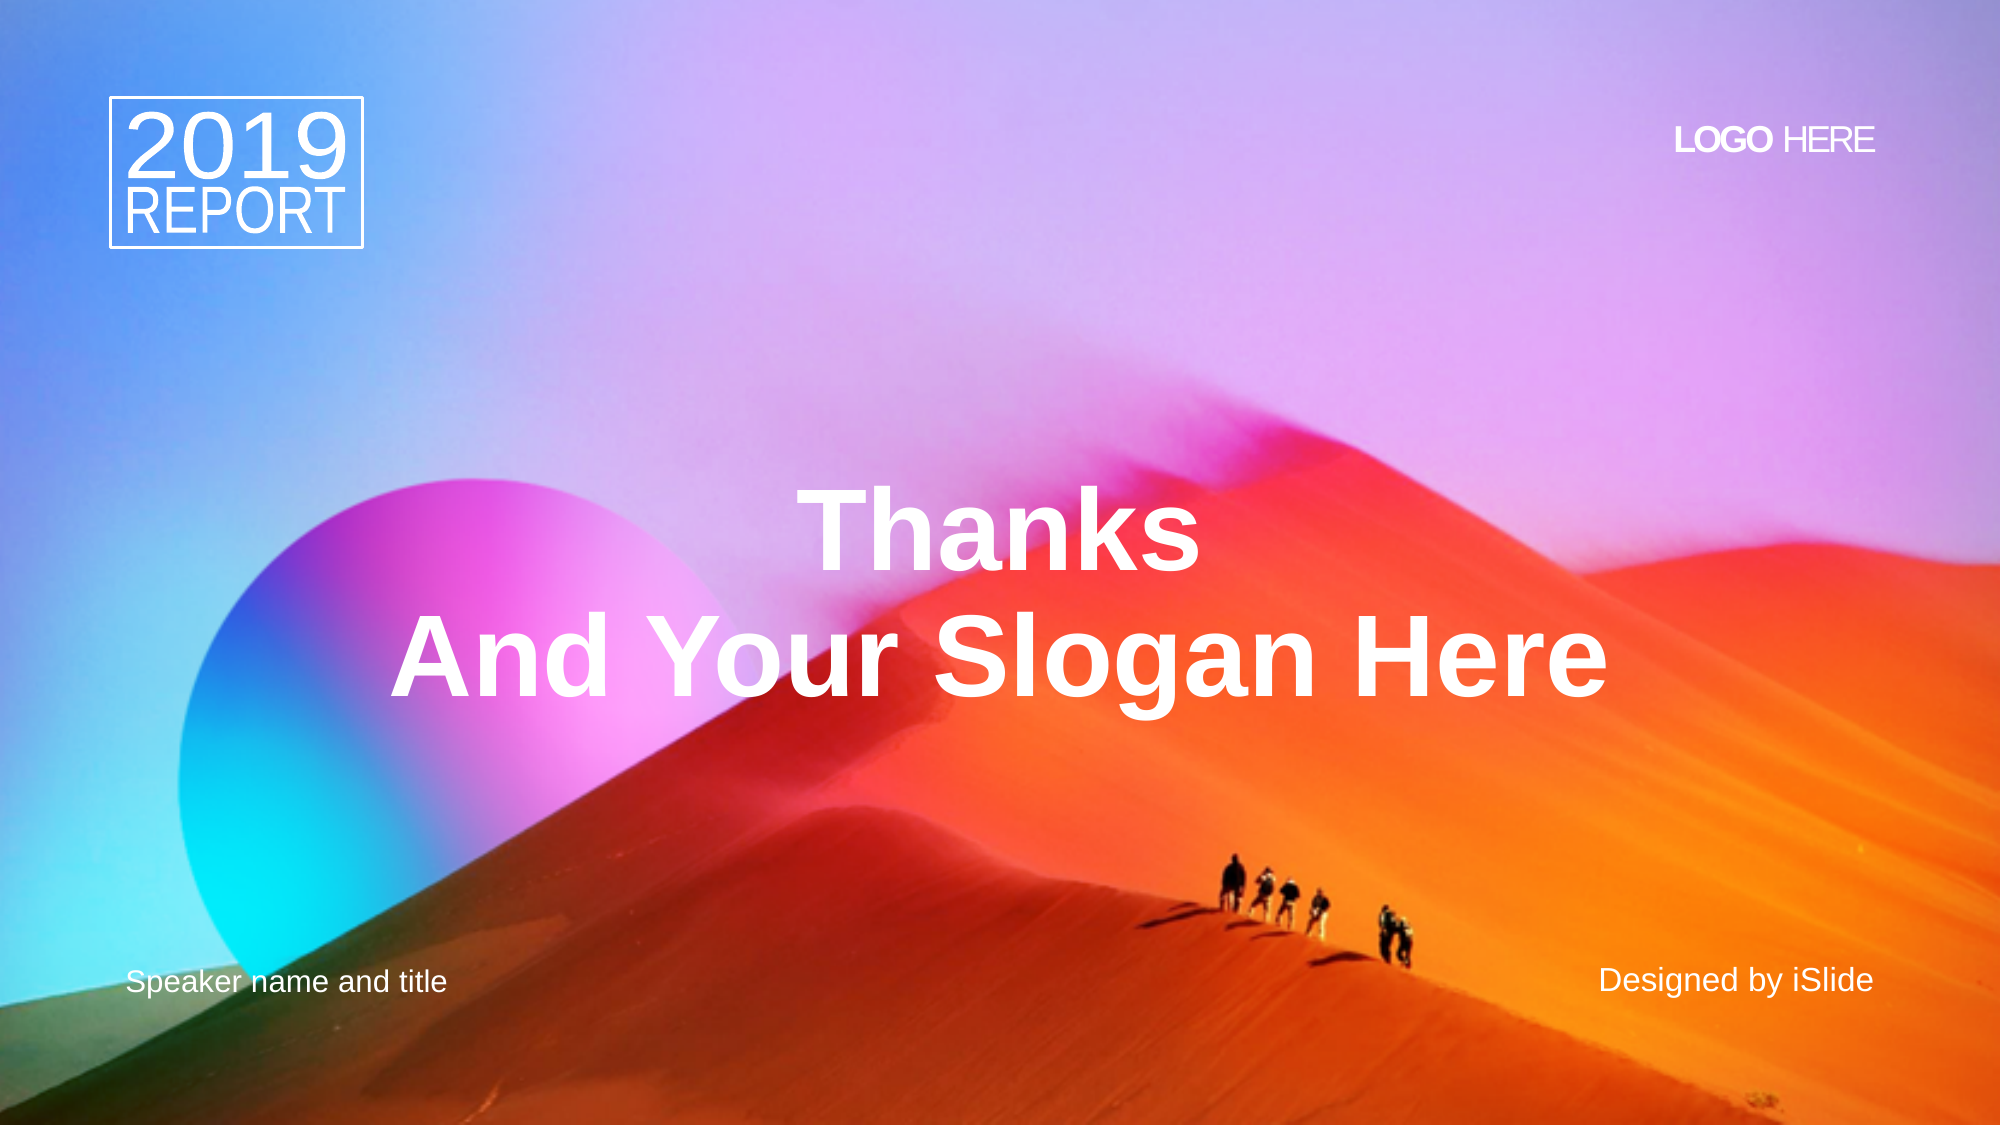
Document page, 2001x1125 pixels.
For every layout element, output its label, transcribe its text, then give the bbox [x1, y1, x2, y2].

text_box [110, 97, 363, 248]
title Thanks And Your Slogan Here [109, 462, 1890, 729]
text_box LOGO HERE [1658, 108, 1892, 168]
picture [0, 0, 2000, 1125]
list Speaker name and title [110, 957, 1890, 1007]
